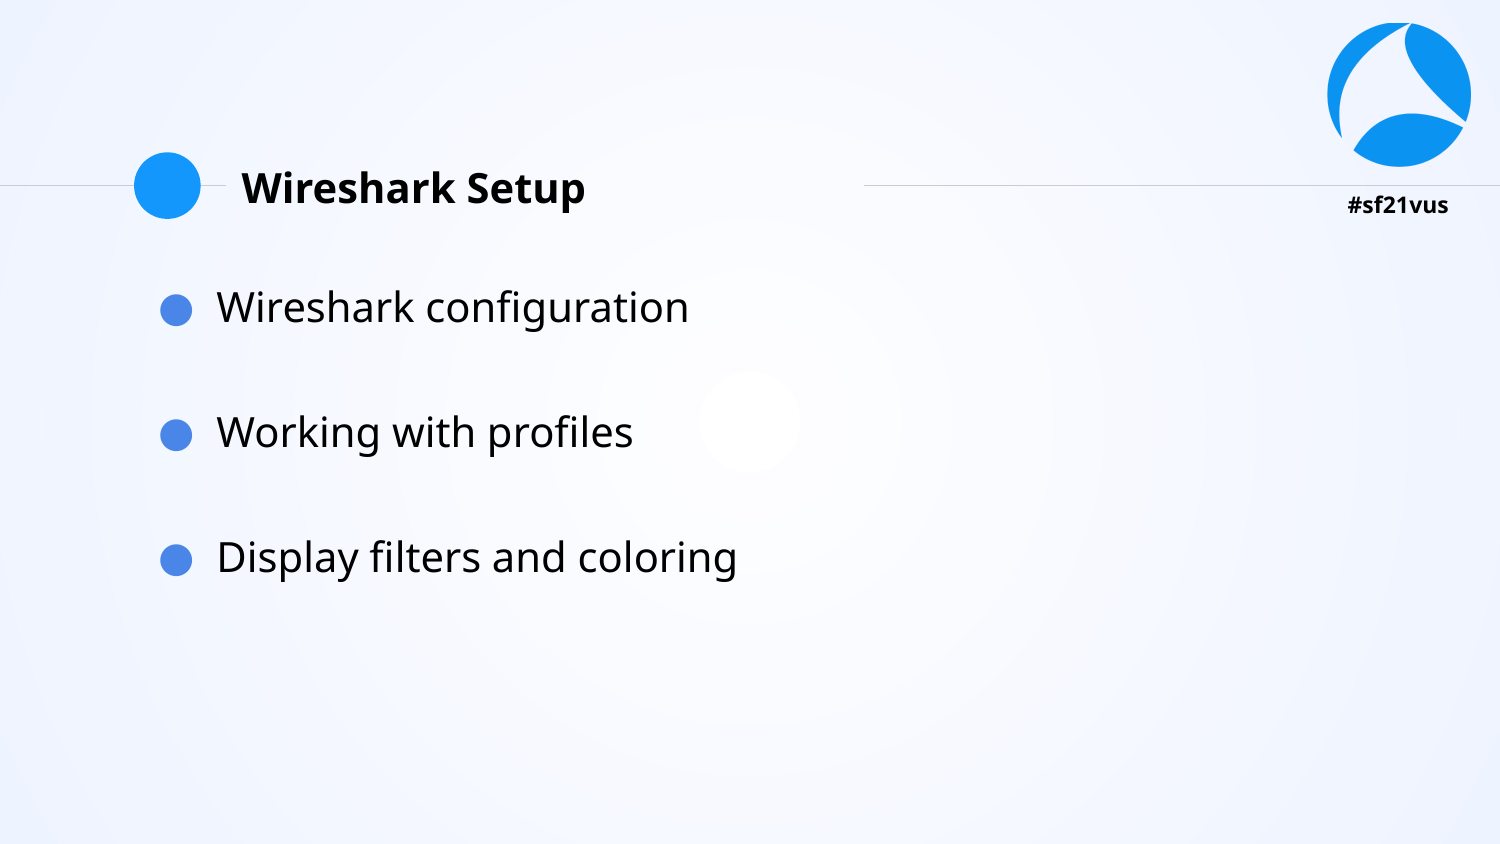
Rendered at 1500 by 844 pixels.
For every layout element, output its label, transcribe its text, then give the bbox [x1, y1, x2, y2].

list Wireshark configuration Working with profiles Display filters and coloring [126, 265, 1163, 796]
picture [1327, 23, 1471, 167]
title Wireshark Setup [226, 151, 863, 223]
